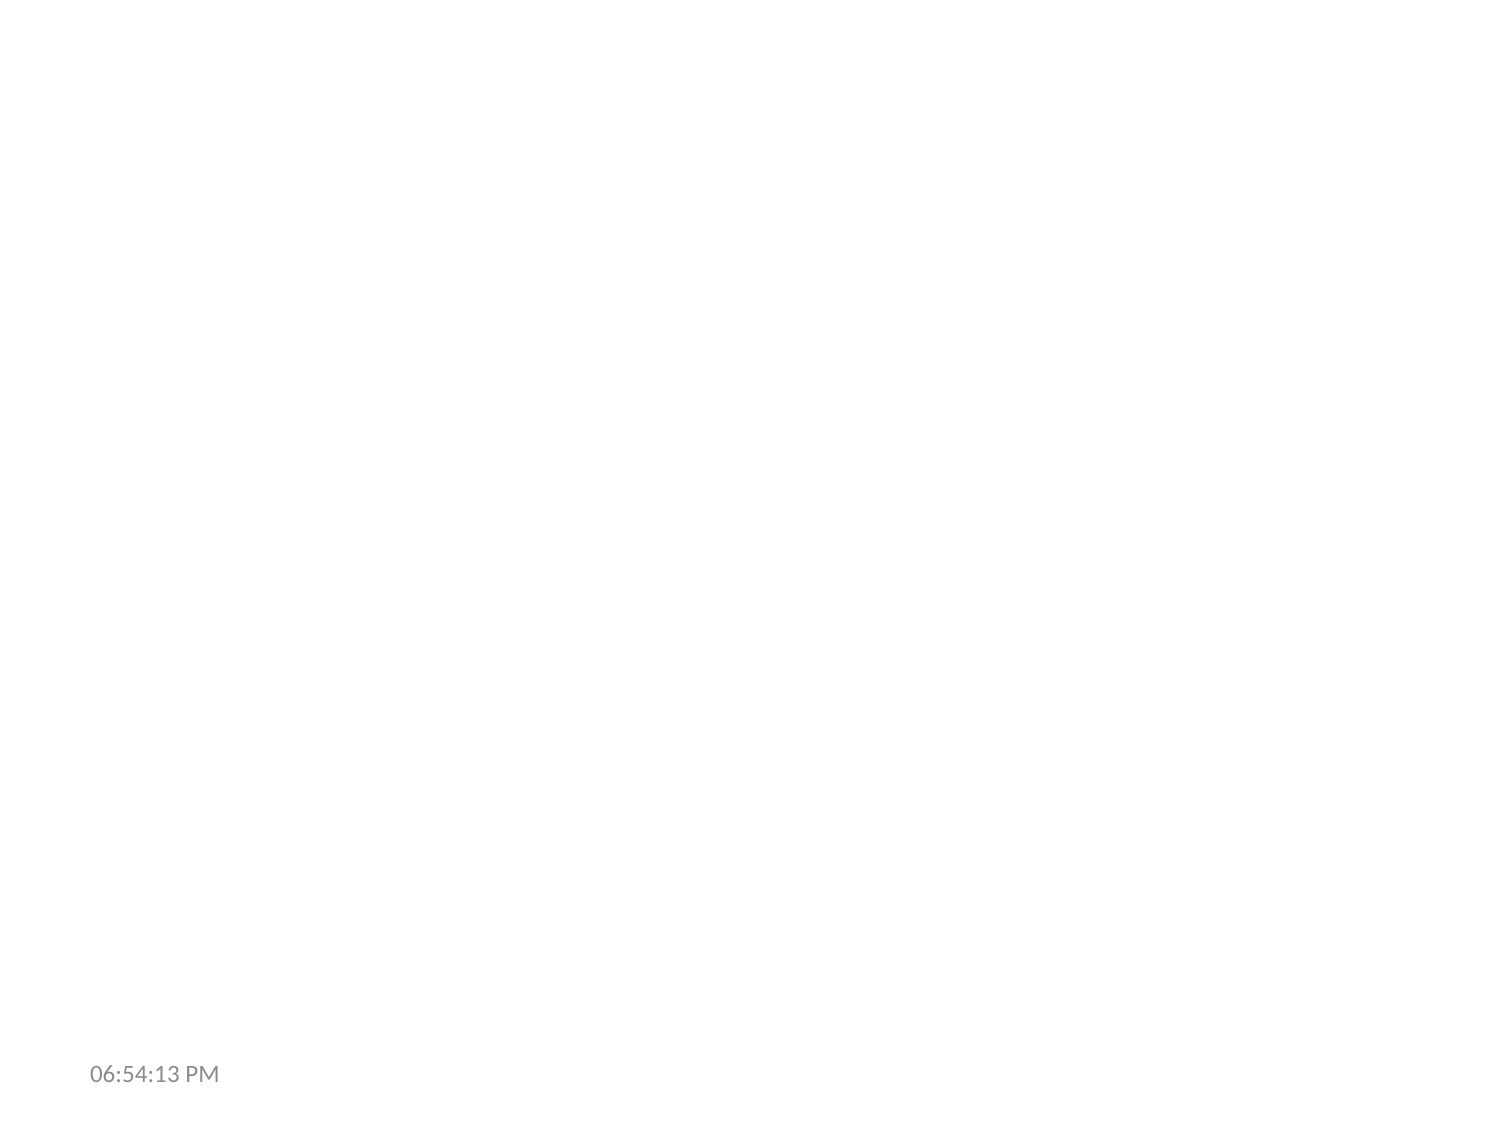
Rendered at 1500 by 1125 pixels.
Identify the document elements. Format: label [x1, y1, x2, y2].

slide_number [75, 1042, 425, 1103]
